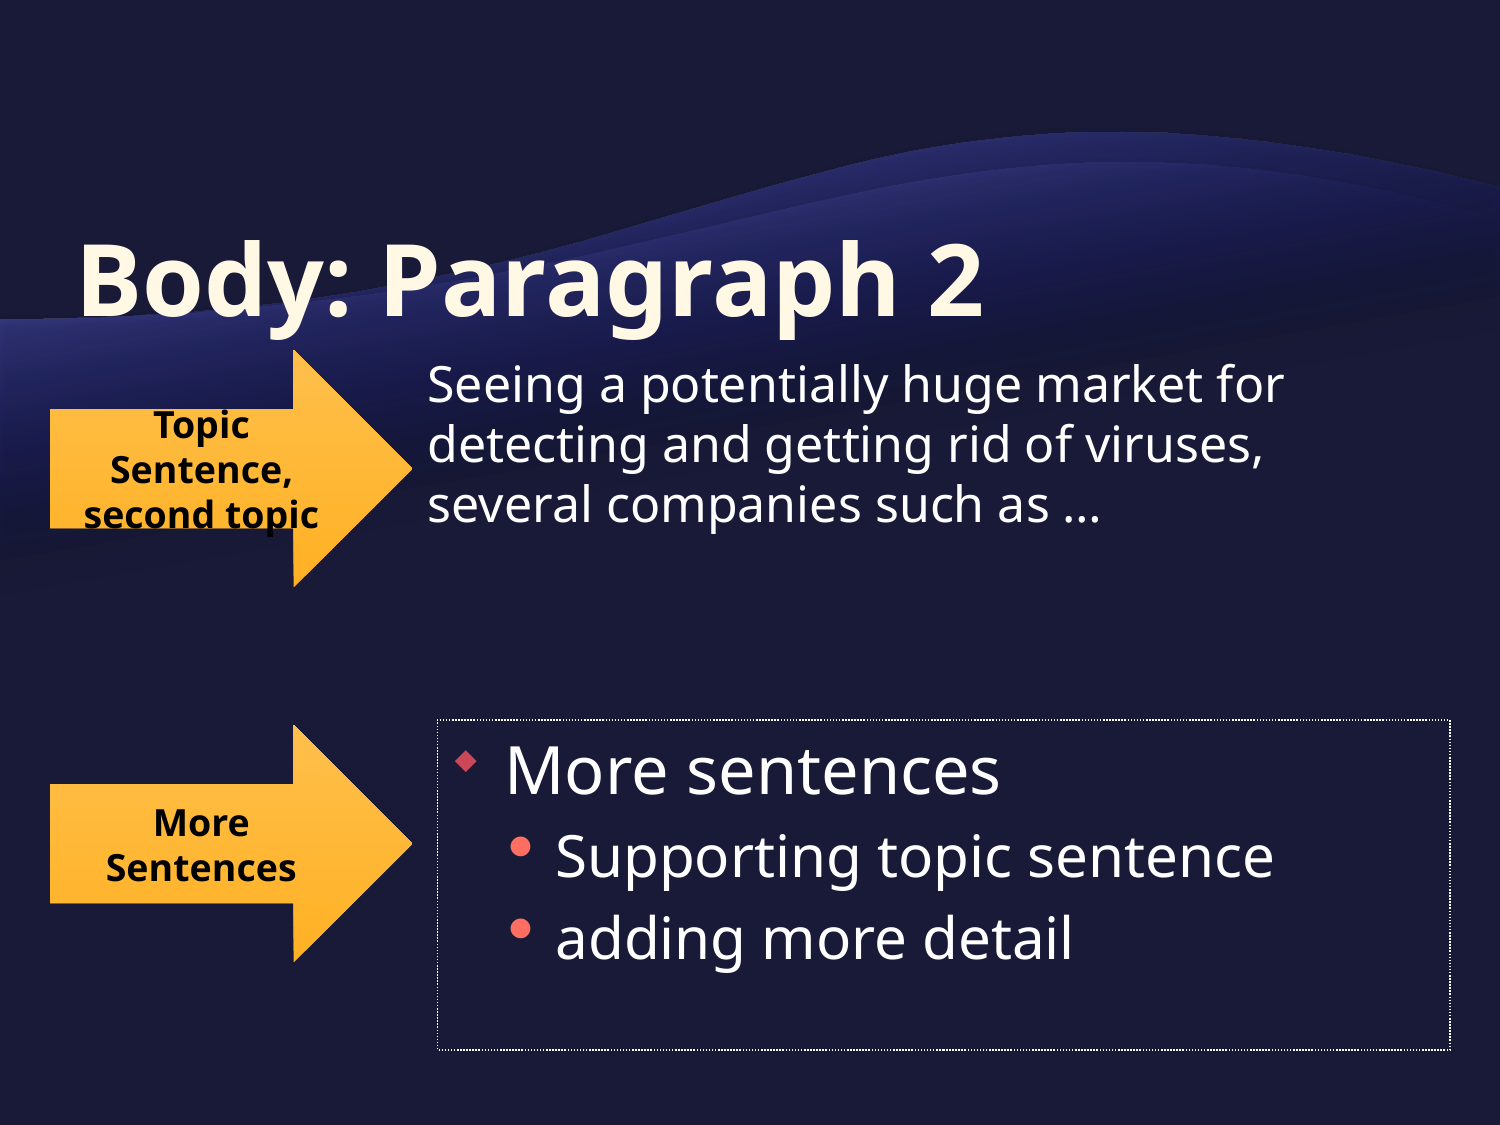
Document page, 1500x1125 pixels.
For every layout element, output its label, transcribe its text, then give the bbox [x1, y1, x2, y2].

text_box More Sentences [49, 724, 413, 963]
list Seeing a potentially huge market for detecting and getting rid of viruses, several companies such as … [412, 345, 1425, 675]
text_box Topic Sentence, second topic [49, 349, 413, 588]
title Body: Paragraph 2 [75, 87, 1425, 338]
text_box More sentences Supporting topic sentence adding more detail [437, 720, 1450, 1050]
